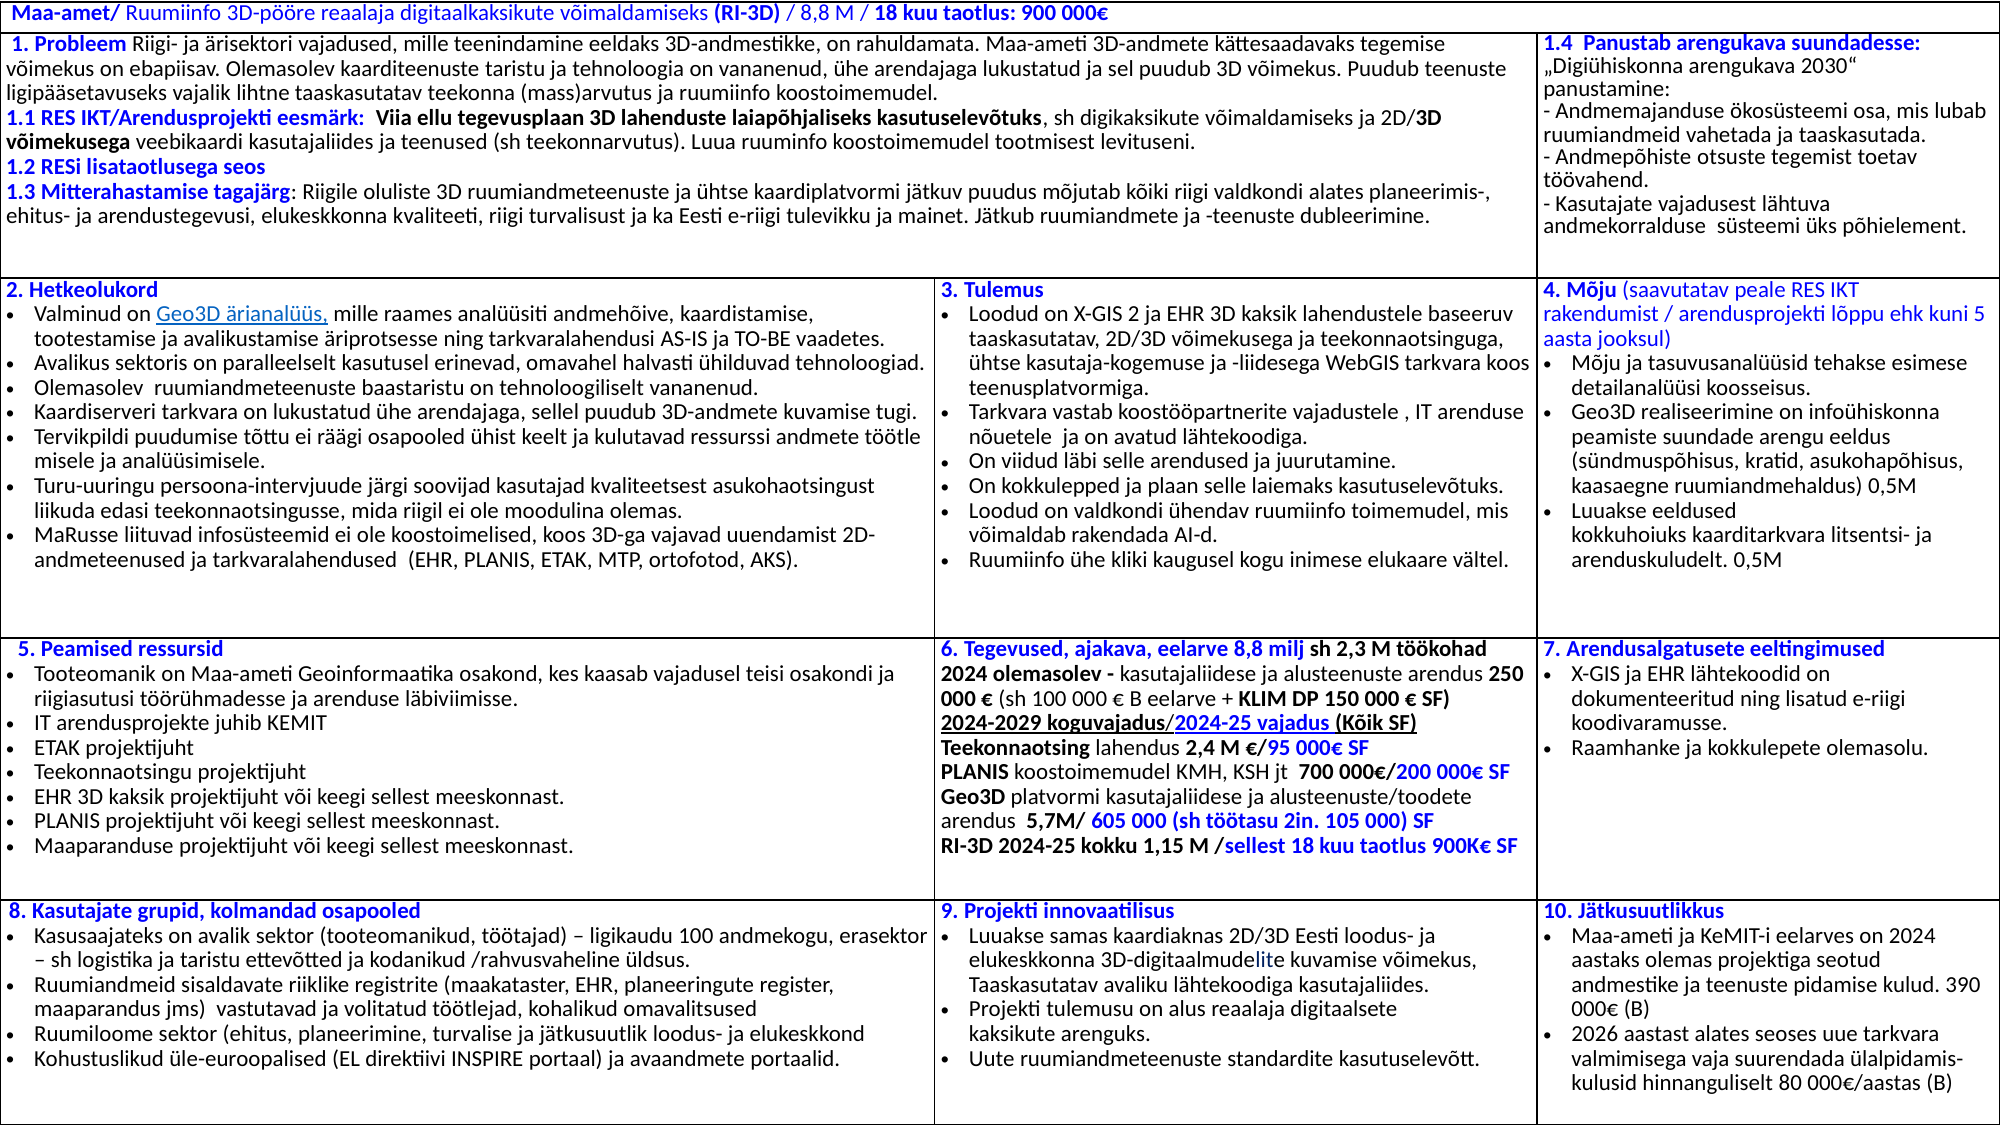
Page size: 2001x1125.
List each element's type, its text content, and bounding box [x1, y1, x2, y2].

table_cell 5. Peamised ressursid Tooteomanik on Maa-ameti Geoinformaatika osakond, kes kaasab vajadusel teisi osakondi ja riigiasutusi töörühmadesse ja arenduse läbiviimisse. IT arendusprojekte juhib KEMIT ETAK projektijuht Teekonnaotsingu projektijuht EHR 3D kaksik projektijuht või keegi sellest meeskonnast. PLANIS projektijuht või keegi sellest meeskonnast. Maaparanduse projektijuht või keegi sellest meeskonnast. [1, 639, 934, 899]
table_cell 2. Hetkeolukord Valminud on Geo3D ärianalüüs, mille raames analüüsiti andmehõive, kaardistamise, tootestamise ja avalikustamise äriprotsesse ning tarkvaralahendusi AS-IS ja TO-BE vaadetes. Avalikus sektoris on paralleelselt kasutusel erinevad, omavahel halvasti ühilduvad tehnoloogiad. Olemasolev ruumiandmeteenuste baastaristu on tehnoloogiliselt vananenud. Kaardiserveri tarkvara on lukustatud ühe arendajaga, sellel puudub 3D-andmete kuvamise tugi. Tervikpildi puudumise tõttu ei räägi osapooled ühist keelt ja kulutavad ressurssi andmete töötlemisele ja analüüsimisele. Turu-uuringu persoona-intervjuude järgi soovijad kasutajad kvaliteetsest asukohaotsingust liikuda edasi teekonnaotsingusse, mida riigil ei ole moodulina olemas. MaRusse liituvad infosüsteemid ei ole koostoimelised, koos 3D-ga vajavad uuendamist 2D-andmeteenused ja tarkvaralahendused (EHR, PLANIS, ETAK, MTP, ortofotod, AKS). [1, 279, 934, 637]
table_cell 10. Jätkusuutlikkus Maa-ameti ja KeMIT-i eelarves on 2024 aastaks olemas projektiga seotud andmestike ja teenuste pidamise kulud. 390 000€ (B) 2026 aastast alates seoses uue tarkvara valmimisega vaja suurendada ülalpidamis-kulusid hinnanguliselt 80 000€/aastas (B) [1538, 901, 1999, 1124]
table_cell 3. Tulemus Loodud on X-GIS 2 ja EHR 3D kaksik lahendustele baseeruv taaskasutatav, 2D/3D võimekusega ja teekonnaotsinguga, ühtse kasutaja-kogemuse ja -liidesega WebGIS tarkvara koos teenusplatvormiga. Tarkvara vastab koostööpartnerite vajadustele , IT arenduse nõuetele ja on avatud lähtekoodiga. On viidud läbi selle arendused ja juurutamine. On kokkulepped ja plaan selle laiemaks kasutuselevõtuks. Loodud on valdkondi ühendav ruumiinfo toimemudel, mis võimaldab rakendada AI-d. Ruumiinfo ühe kliki kaugusel kogu inimese elukaare vältel. [935, 279, 1536, 637]
table_cell 9. Projekti innovaatilisus Luuakse samas kaardiaknas 2D/3D Eesti loodus- ja elukeskkonna 3D-digitaalmudelite kuvamise võimekus, Taaskasutatav avaliku lähtekoodiga kasutajaliides. Projekti tulemusu on alus reaalaja digitaalsete kaksikute arenguks. Uute ruumiandmeteenuste standardite kasutuselevõtt. [935, 901, 1536, 1124]
table_cell 4. Mõju (saavutatav peale RES IKT rakendumist / arendusprojekti lõppu ehk kuni 5 aasta jooksul) Mõju ja tasuvusanalüüsid tehakse esimese detailanalüüsi koosseisus. Geo3D realiseerimine on infoühiskonna peamiste suundade arengu eeldus (sündmuspõhisus, kratid, asukohapõhisus, kaasaegne ruumiandmehaldus) 0,5M Luuakse eeldused kokkuhoiuks kaarditarkvara litsentsi- ja arenduskuludelt. 0,5M [1538, 279, 1999, 637]
table_cell 1.4 Panustab arengukava suundadesse: „Digiühiskonna arengukava 2030“ panustamine: - Andmemajanduse ökosüsteemi osa, mis lubab ruumiandmeid vahetada ja taaskasutada. - Andmepõhiste otsuste tegemist toetav töövahend. - Kasutajate vajadusest lähtuva andmekorralduse süsteemi üks põhielement. [1538, 34, 1999, 277]
table_header Maa-amet/ Ruumiinfo 3D-pööre reaalaja digitaalkaksikute võimaldamiseks (RI-3D) / 8,8 M / 18 kuu taotlus: 900 000€ [1, 3, 1999, 32]
table_cell 1. Probleem Riigi- ja ärisektori vajadused, mille teenindamine eeldaks 3D-andmestikke, on rahuldamata. Maa-ameti 3D-andmete kättesaadavaks tegemise võimekus on ebapiisav. Olemasolev kaarditeenuste taristu ja tehnoloogia on vananenud, ühe arendajaga lukustatud ja sel puudub 3D võimekus. Puudub teenuste ligipääsetavuseks vajalik lihtne taaskasutatav teekonna (mass)arvutus ja ruumiinfo koostoimemudel. 1.1 RES IKT/Arendusprojekti eesmärk: Viia ellu tegevusplaan 3D lahenduste laiapõhjaliseks kasutuselevõtuks, sh digikaksikute võimaldamiseks ja 2D/3D võimekusega veebikaardi kasutajaliides ja teenused (sh teekonnarvutus). Luua ruuminfo koostoimemudel tootmisest levituseni. 1.2 RESi lisataotlusega seos 1.3 Mitterahastamise tagajärg: Riigile oluliste 3D ruumiandmeteenuste ja ühtse kaardiplatvormi jätkuv puudus mõjutab kõiki riigi valdkondi alates planeerimis-, ehitus- ja arendustegevusi, elukeskkonna kvaliteeti, riigi turvalisust ja ka Eesti e-riigi tulevikku ja mainet. Jätkub ruumiandmete ja -teenuste dubleerimine. [1, 34, 1536, 277]
table_cell 7. Arendusalgatusete eeltingimused X-GIS ja EHR lähtekoodid on dokumenteeritud ning lisatud e-riigi koodivaramusse. Raamhanke ja kokkulepete olemasolu. [1538, 639, 1999, 899]
table_cell 8. Kasutajate grupid, kolmandad osapooled Kasusaajateks on avalik sektor (tooteomanikud, töötajad) – ligikaudu 100 andmekogu, erasektor – sh logistika ja taristu ettevõtted ja kodanikud /rahvusvaheline üldsus. Ruumiandmeid sisaldavate riiklike registrite (maakataster, EHR, planeeringute register, maaparandus jms) vastutavad ja volitatud töötlejad, kohalikud omavalitsused Ruumiloome sektor (ehitus, planeerimine, turvalise ja jätkusuutlik loodus- ja elukeskkond Kohustuslikud üle-euroopalised (EL direktiivi INSPIRE portaal) ja avaandmete portaalid. [1, 901, 934, 1124]
table_cell 6. Tegevused, ajakava, eelarve 8,8 milj sh 2,3 M töökohad 2024 olemasolev - kasutajaliidese ja alusteenuste arendus 250 000 € (sh 100 000 € B eelarve + KLIM DP 150 000 € SF) 2024-2029 koguvajadus/2024-25 vajadus (Kõik SF) Teekonnaotsing lahendus 2,4 M €/95 000€ SF PLANIS koostoimemudel KMH, KSH jt 700 000€/200 000€ SF Geo3D platvormi kasutajaliidese ja alusteenuste/toodete arendus 5,7M/ 605 000 (sh töötasu 2in. 105 000) SF RI-3D 2024-25 kokku 1,15 M /sellest 18 kuu taotlus 900K€ SF [935, 639, 1536, 899]
